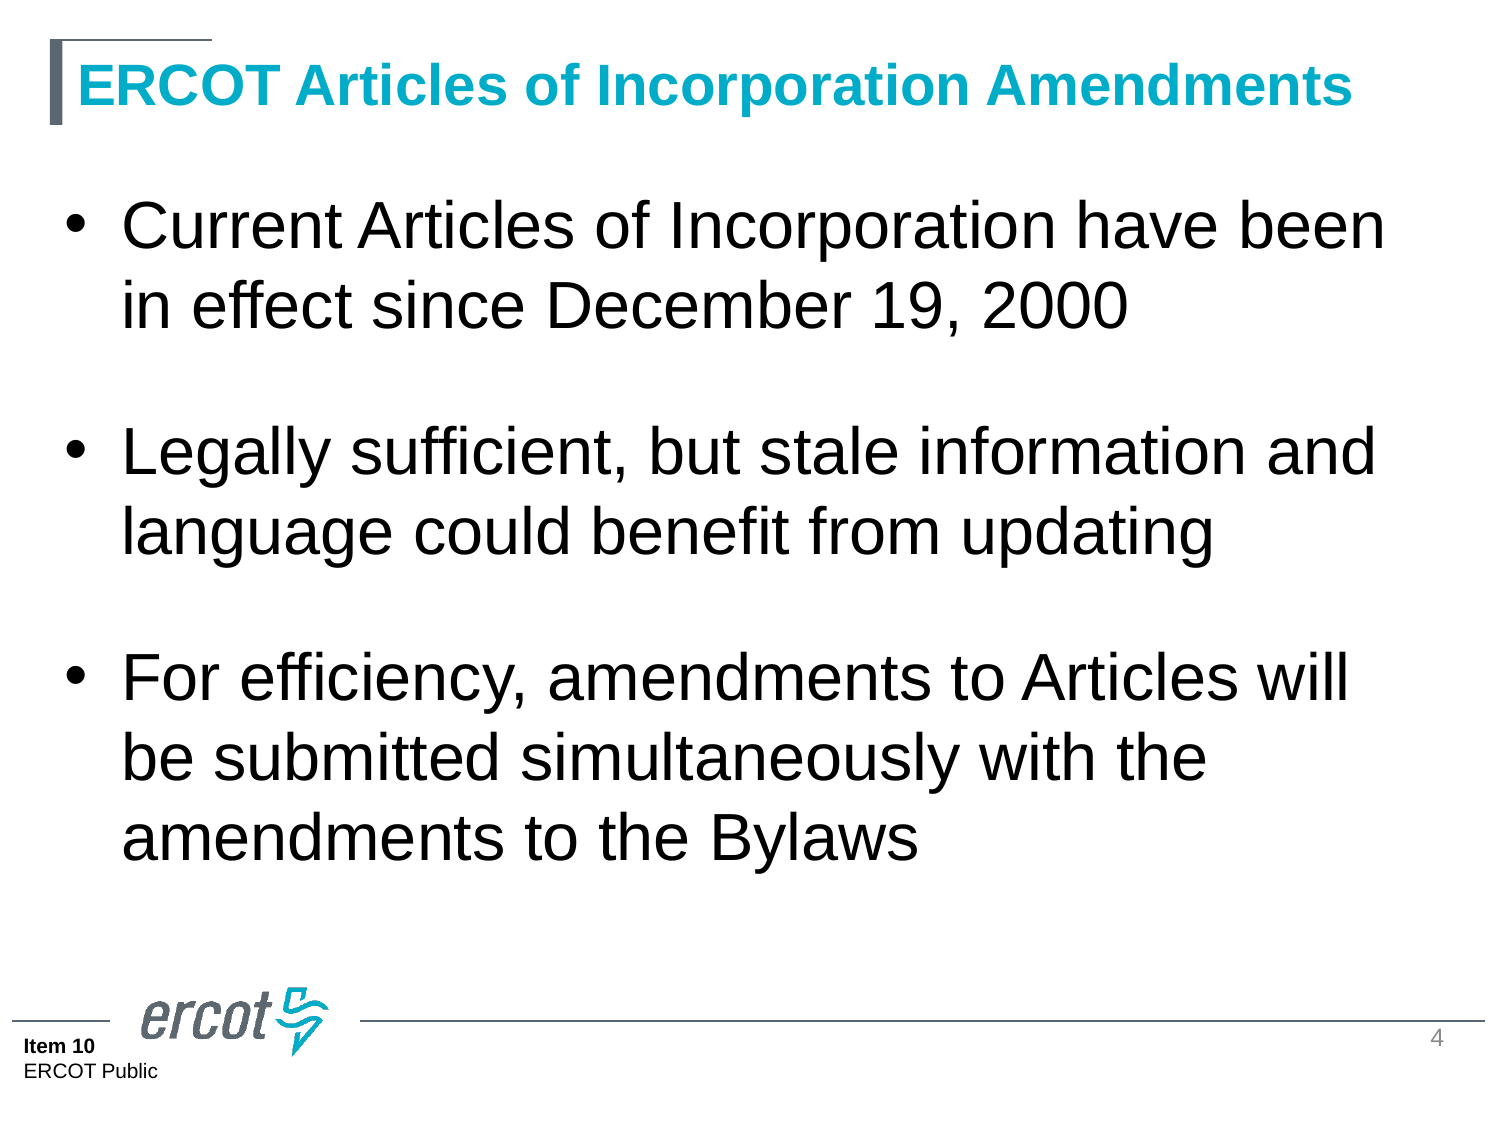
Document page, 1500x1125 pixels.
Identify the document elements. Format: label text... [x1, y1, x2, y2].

title ERCOT Articles of Incorporation Amendments [62, 39, 1450, 134]
slide_number 4 [1387, 1012, 1488, 1062]
picture [137, 983, 332, 1059]
list Current Articles of Incorporation have been in effect since December 19, 2000 Legally sufficient, but stale information and language could benefit from updating For efficiency, amendments to Articles will be submitted simultaneously with the amendments to the Bylaws [50, 174, 1450, 972]
